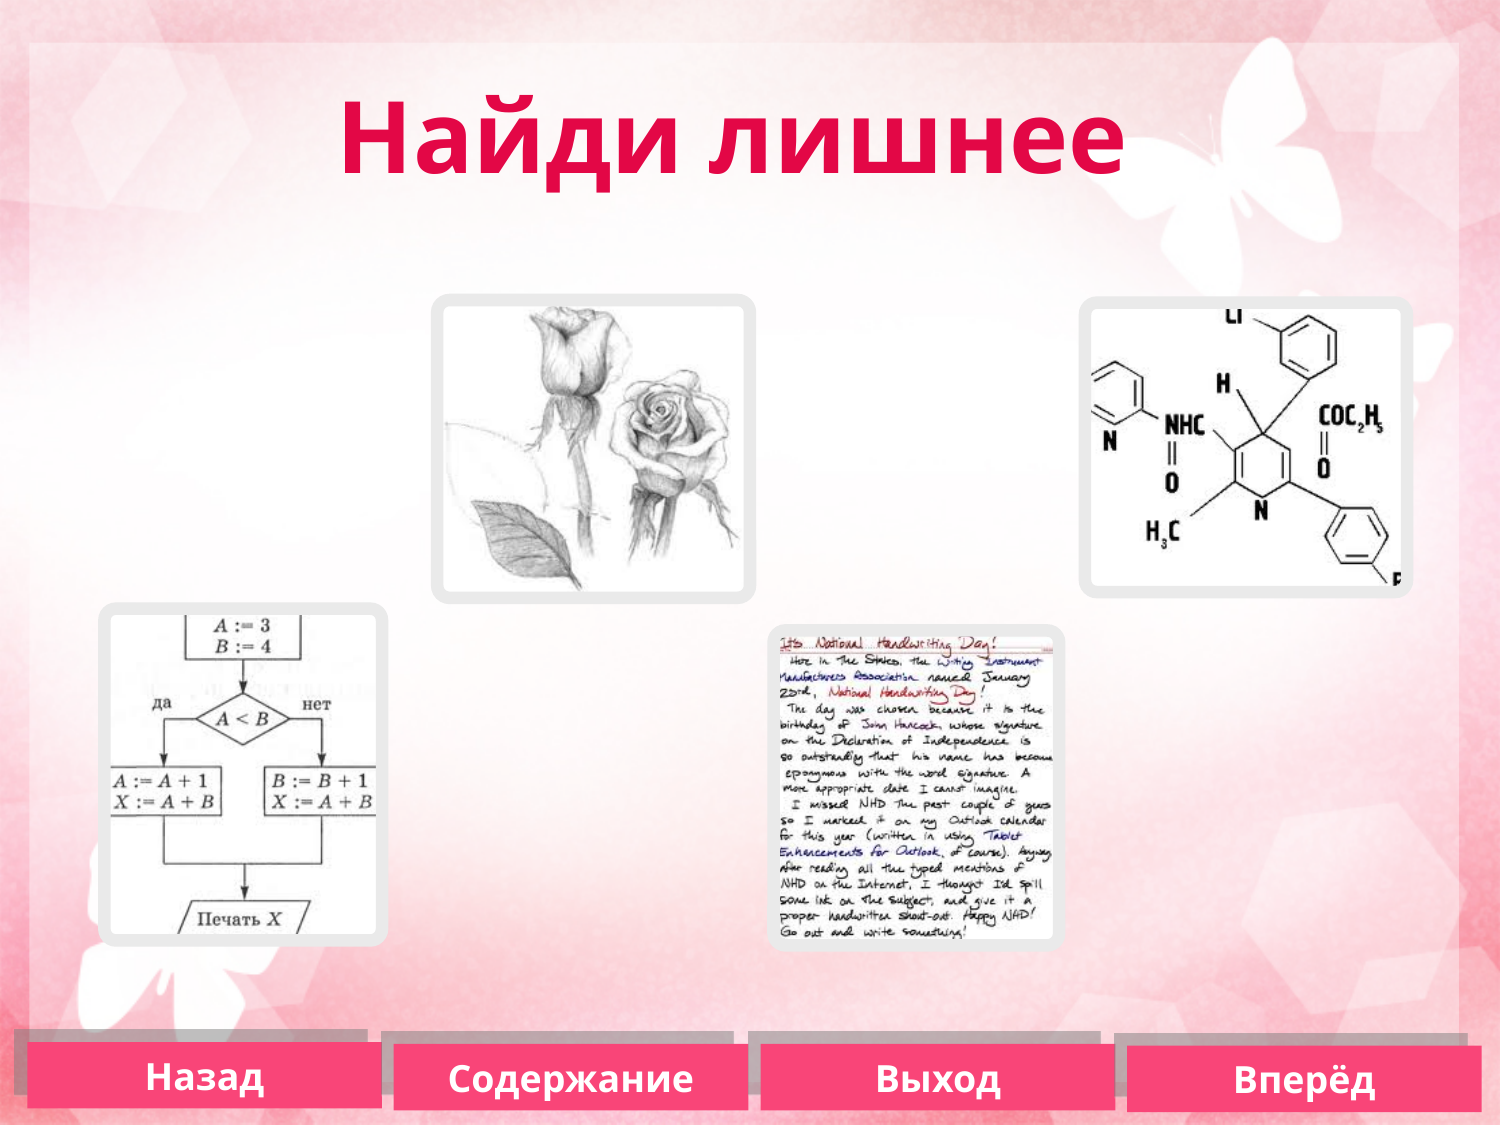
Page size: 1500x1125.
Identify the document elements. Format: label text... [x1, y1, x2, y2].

text_box [29, 42, 1459, 1043]
text_box Найди лишнее [218, 66, 1247, 202]
text_box Вперёд [1127, 1045, 1482, 1113]
text_box Назад [27, 1042, 382, 1109]
text_box Выход [760, 1043, 1116, 1111]
picture [0, 0, 1500, 1125]
text_box Содержание [393, 1043, 749, 1111]
